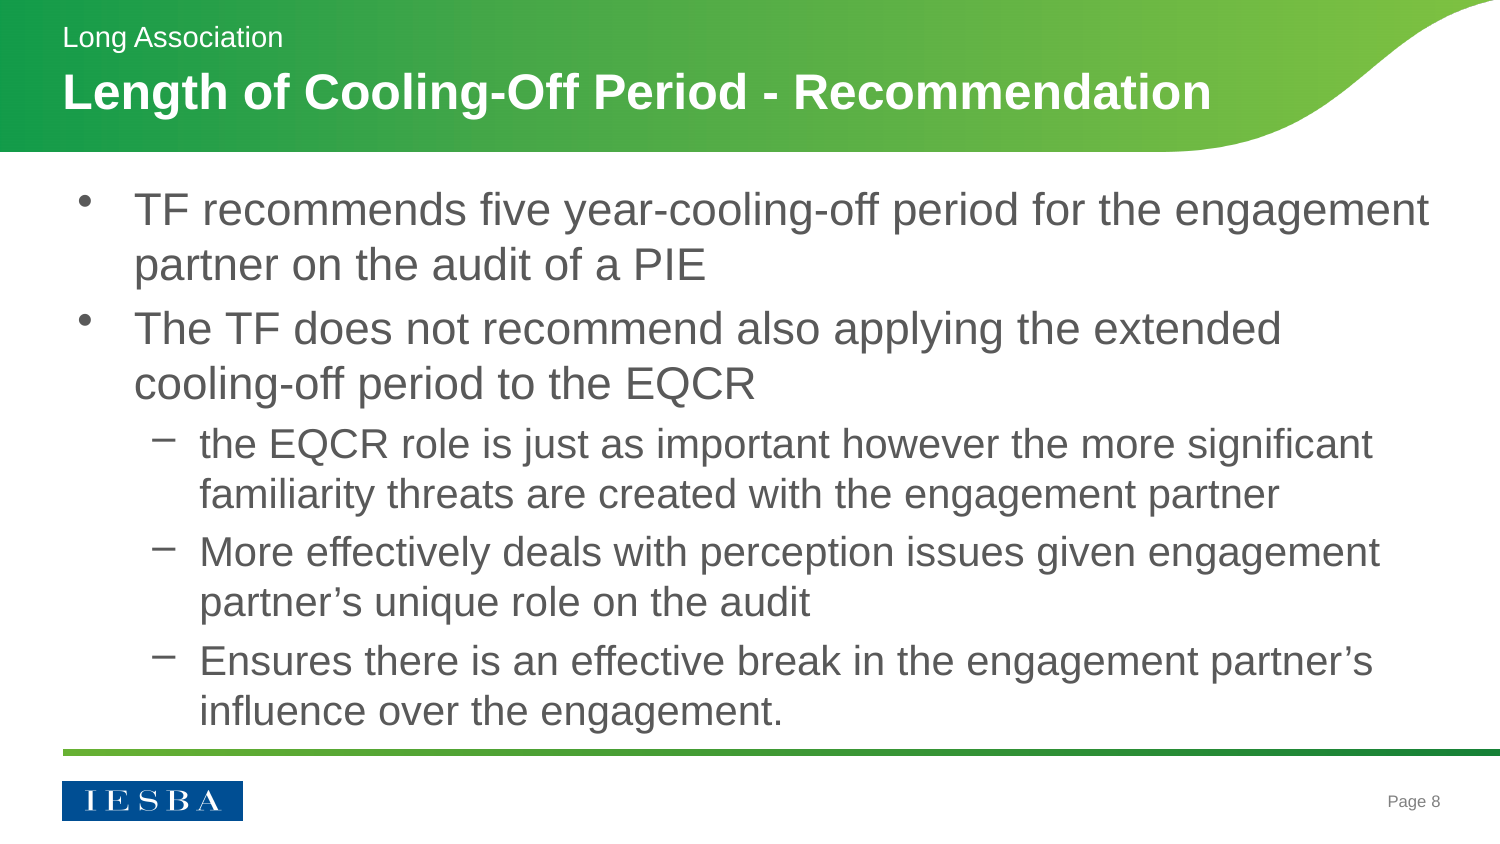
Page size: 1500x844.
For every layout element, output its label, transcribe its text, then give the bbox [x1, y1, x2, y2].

picture [0, 0, 1497, 152]
picture [62, 781, 243, 821]
list TF recommends five year-cooling-off period for the engagement partner on the audit of a PIE The TF does not recommend also applying the extended cooling-off period to the EQCR the EQCR role is just as important however the more significant familiarity threats are created with the engagement partner More effectively deals with perception issues given engagement partner’s unique role on the audit Ensures there is an effective break in the engagement partner’s influence over the engagement. [62, 171, 1450, 735]
subtitle Long Association [62, 18, 500, 47]
title Length of Cooling-Off Period - Recommendation [62, 56, 1300, 122]
